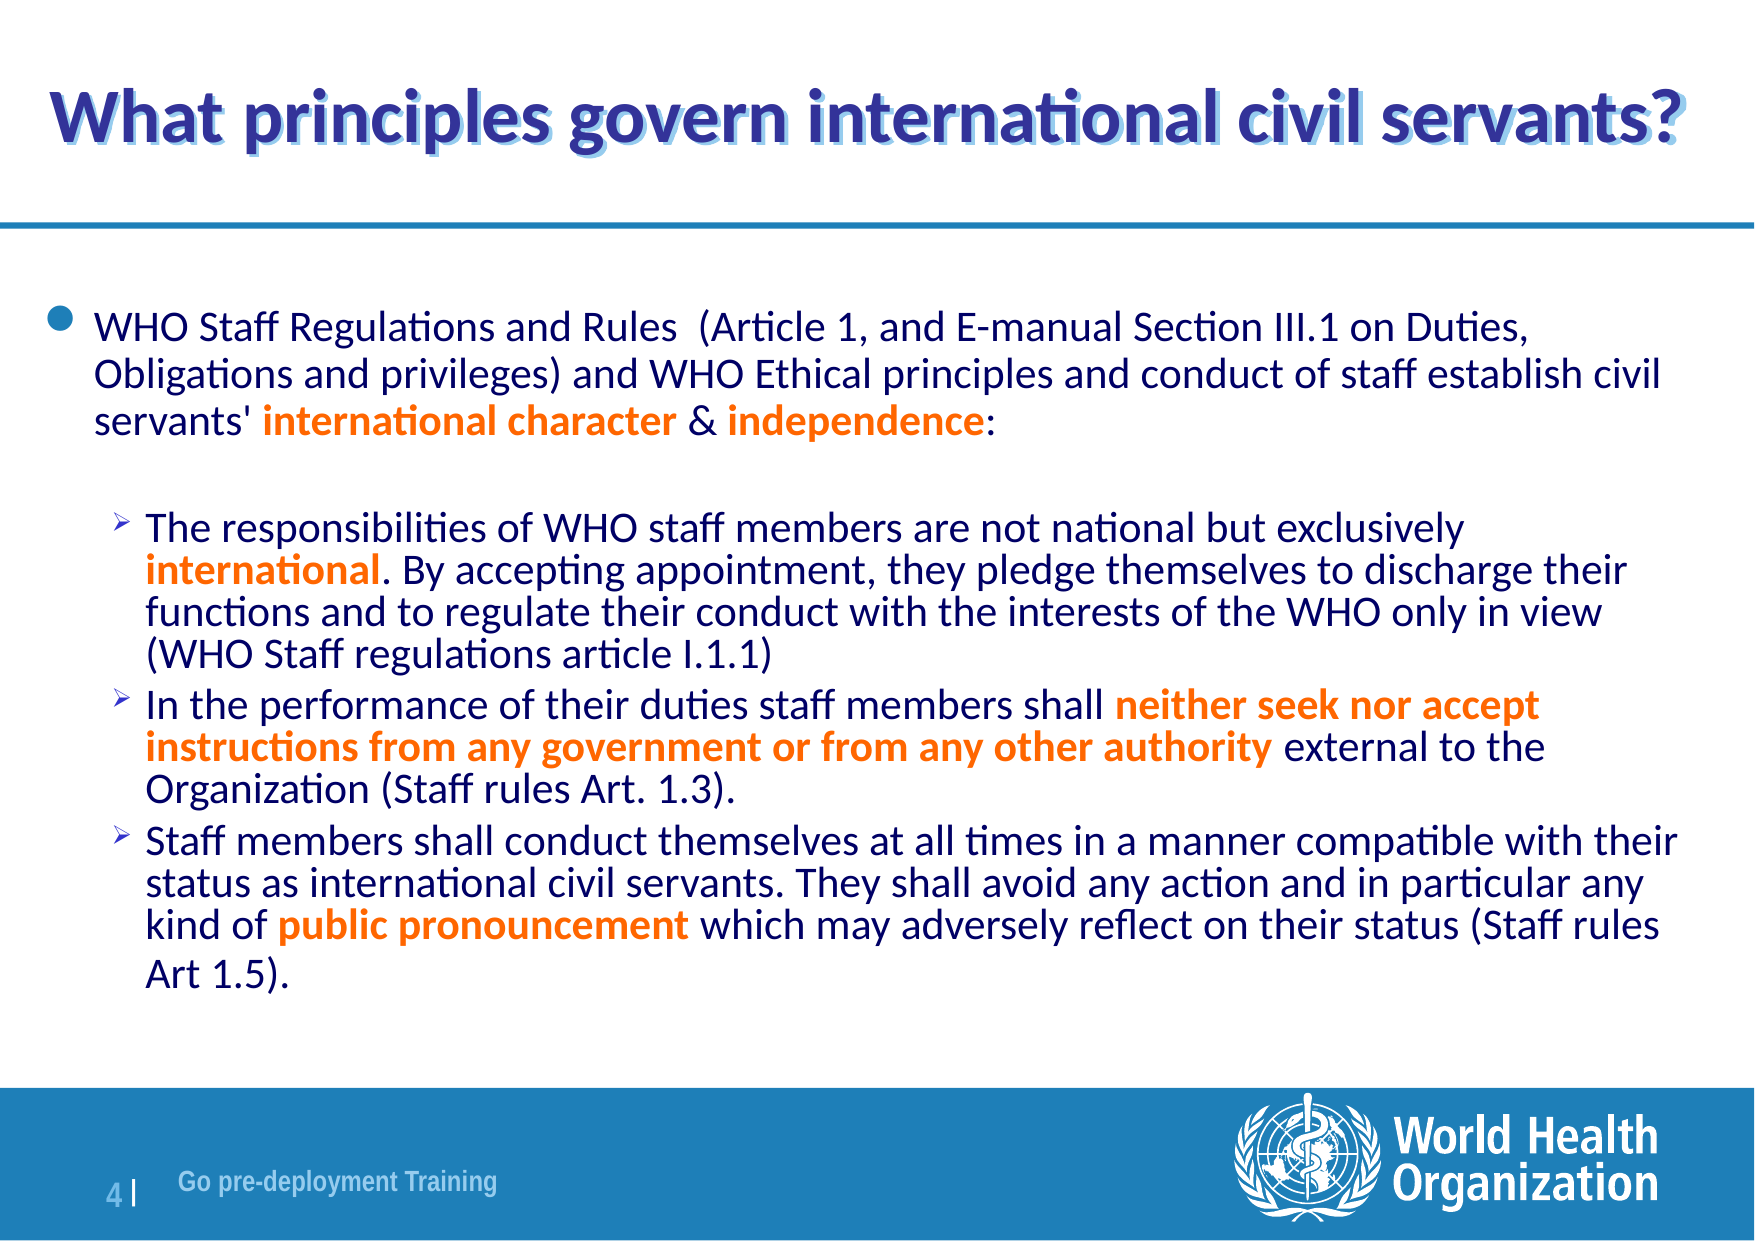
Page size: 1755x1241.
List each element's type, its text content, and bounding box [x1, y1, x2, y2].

title What principles govern international civil servants? [0, 0, 1755, 224]
list WHO Staff Regulations and Rules (Article 1, and E-manual Section III.1 on Duties, Obligations and privileges) and WHO Ethical principles and conduct of staff establish civil servants' international character & independence: The responsibilities of WHO staff members are not national but exclusively international. By accepting appointment, they pledge themselves to discharge their functions and to regulate their conduct with the interests of the WHO only in view (WHO Staff regulations article I.1.1) In the performance of their duties staff members shall neither seek nor accept instructions from any government or from any other authority external to the Organization (Staff rules Art. 1.3). Staff members shall conduct themselves at all times in a manner compatible with their status as international civil servants. They shall avoid any action and in particular any kind of public pronouncement which may adversely reflect on their status (Staff rules Art 1.5). [43, 303, 1682, 1062]
